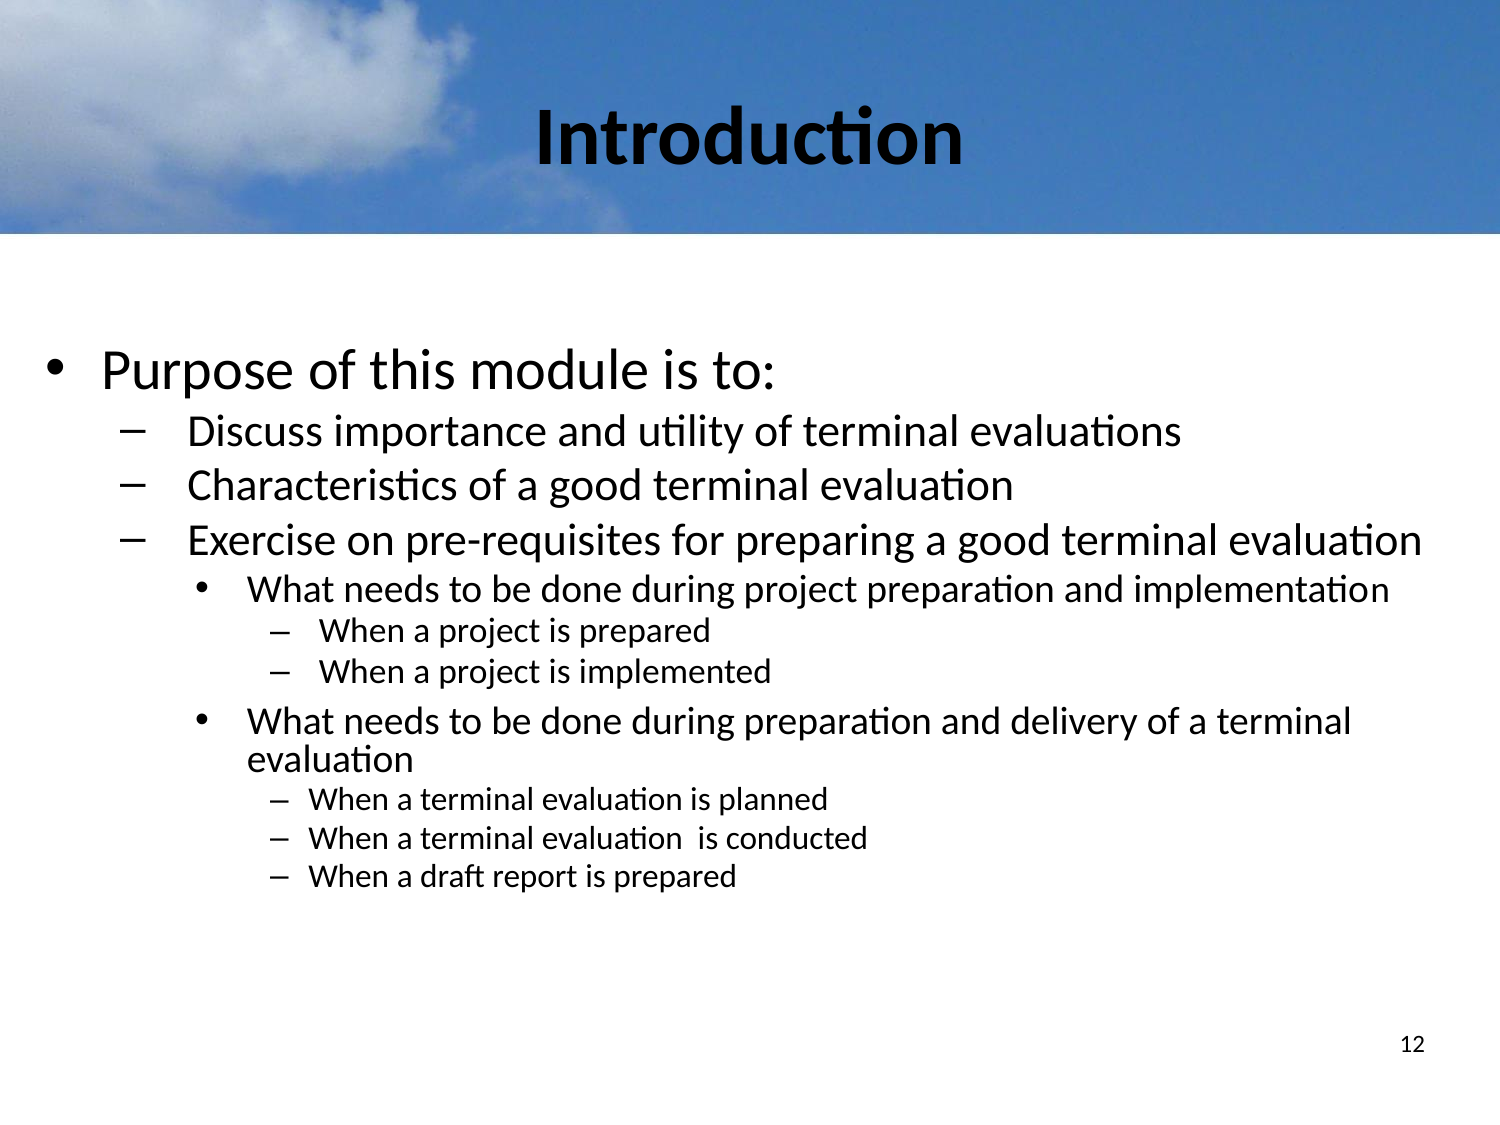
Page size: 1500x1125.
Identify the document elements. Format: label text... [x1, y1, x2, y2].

picture [0, 0, 1500, 1125]
slide_number 12 [1074, 1012, 1425, 1073]
title Introduction [36, 36, 1463, 226]
list Purpose of this module is to: Discuss importance and utility of terminal evaluations Characteristics of a good terminal evaluation Exercise on pre-requisites for preparing a good terminal evaluation What needs to be done during project preparation and implementation When a project is prepared When a project is implemented What needs to be done during preparation and delivery of a terminal evaluation When a terminal evaluation is planned When a terminal evaluation is conducted When a draft report is prepared [36, 249, 1463, 1051]
